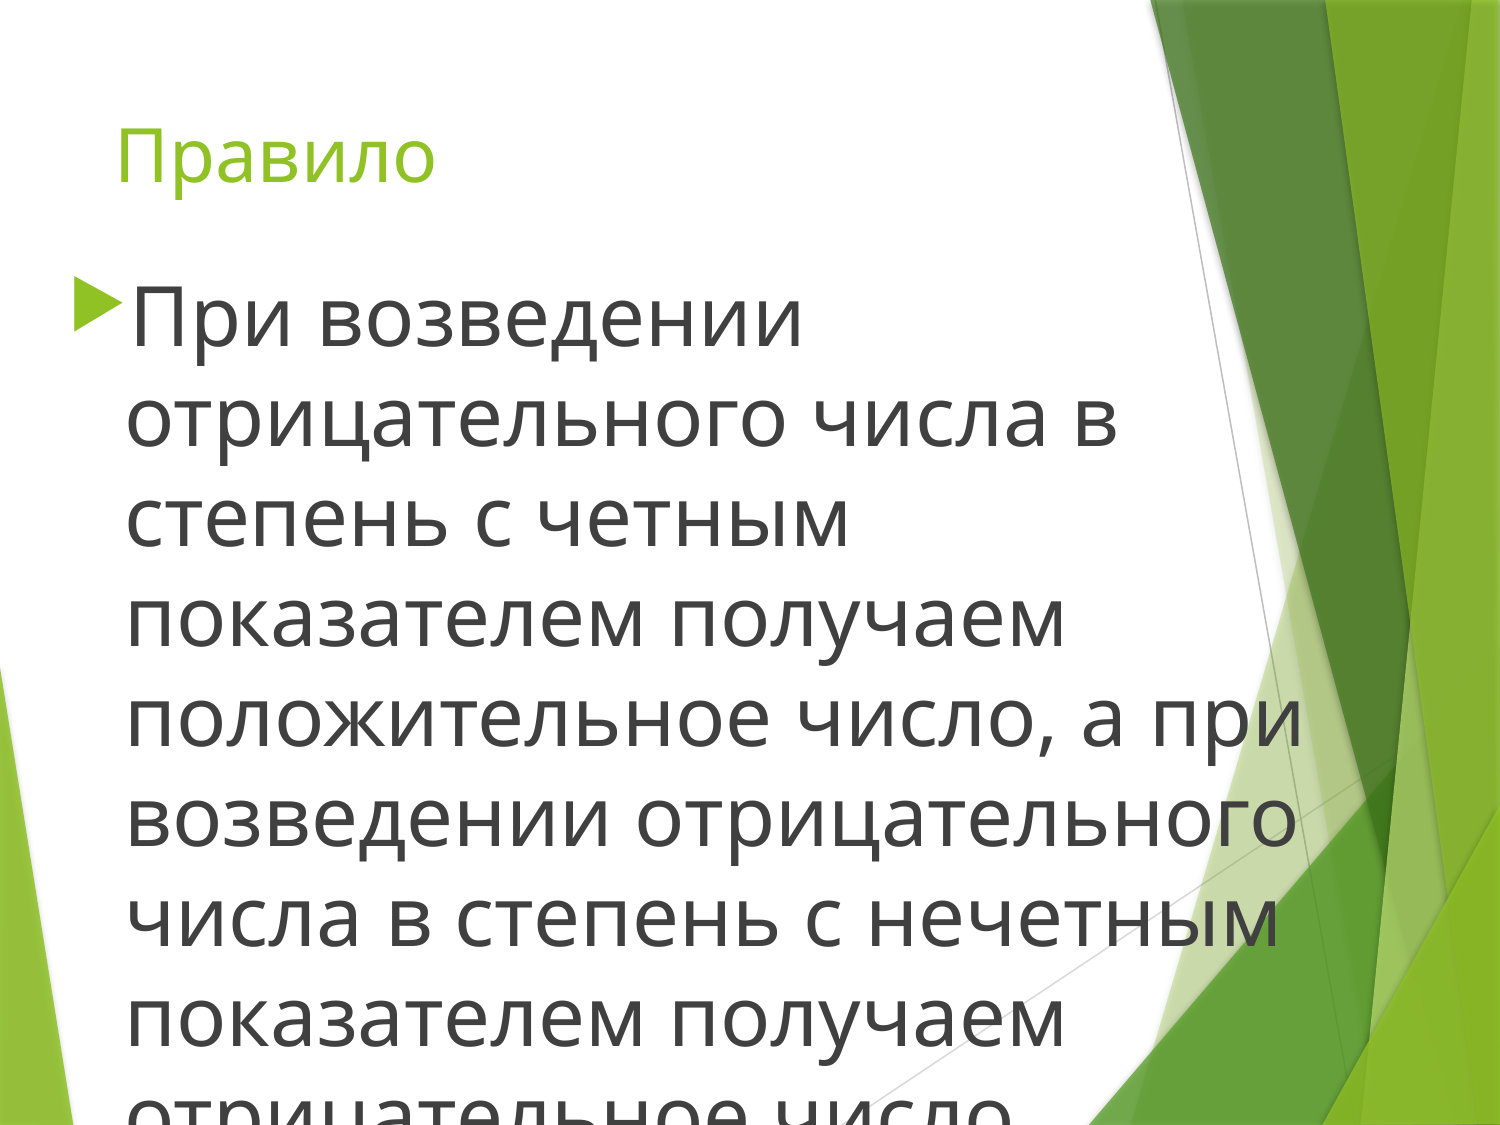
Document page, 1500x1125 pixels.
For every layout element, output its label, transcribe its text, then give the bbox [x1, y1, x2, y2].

list При возведении отрицательного числа в степень с четным показателем получаем положительное число, а при возведении отрицательного числа в степень с нечетным показателем получаем отрицательное число [53, 255, 1400, 976]
title Правило [99, 99, 1142, 255]
